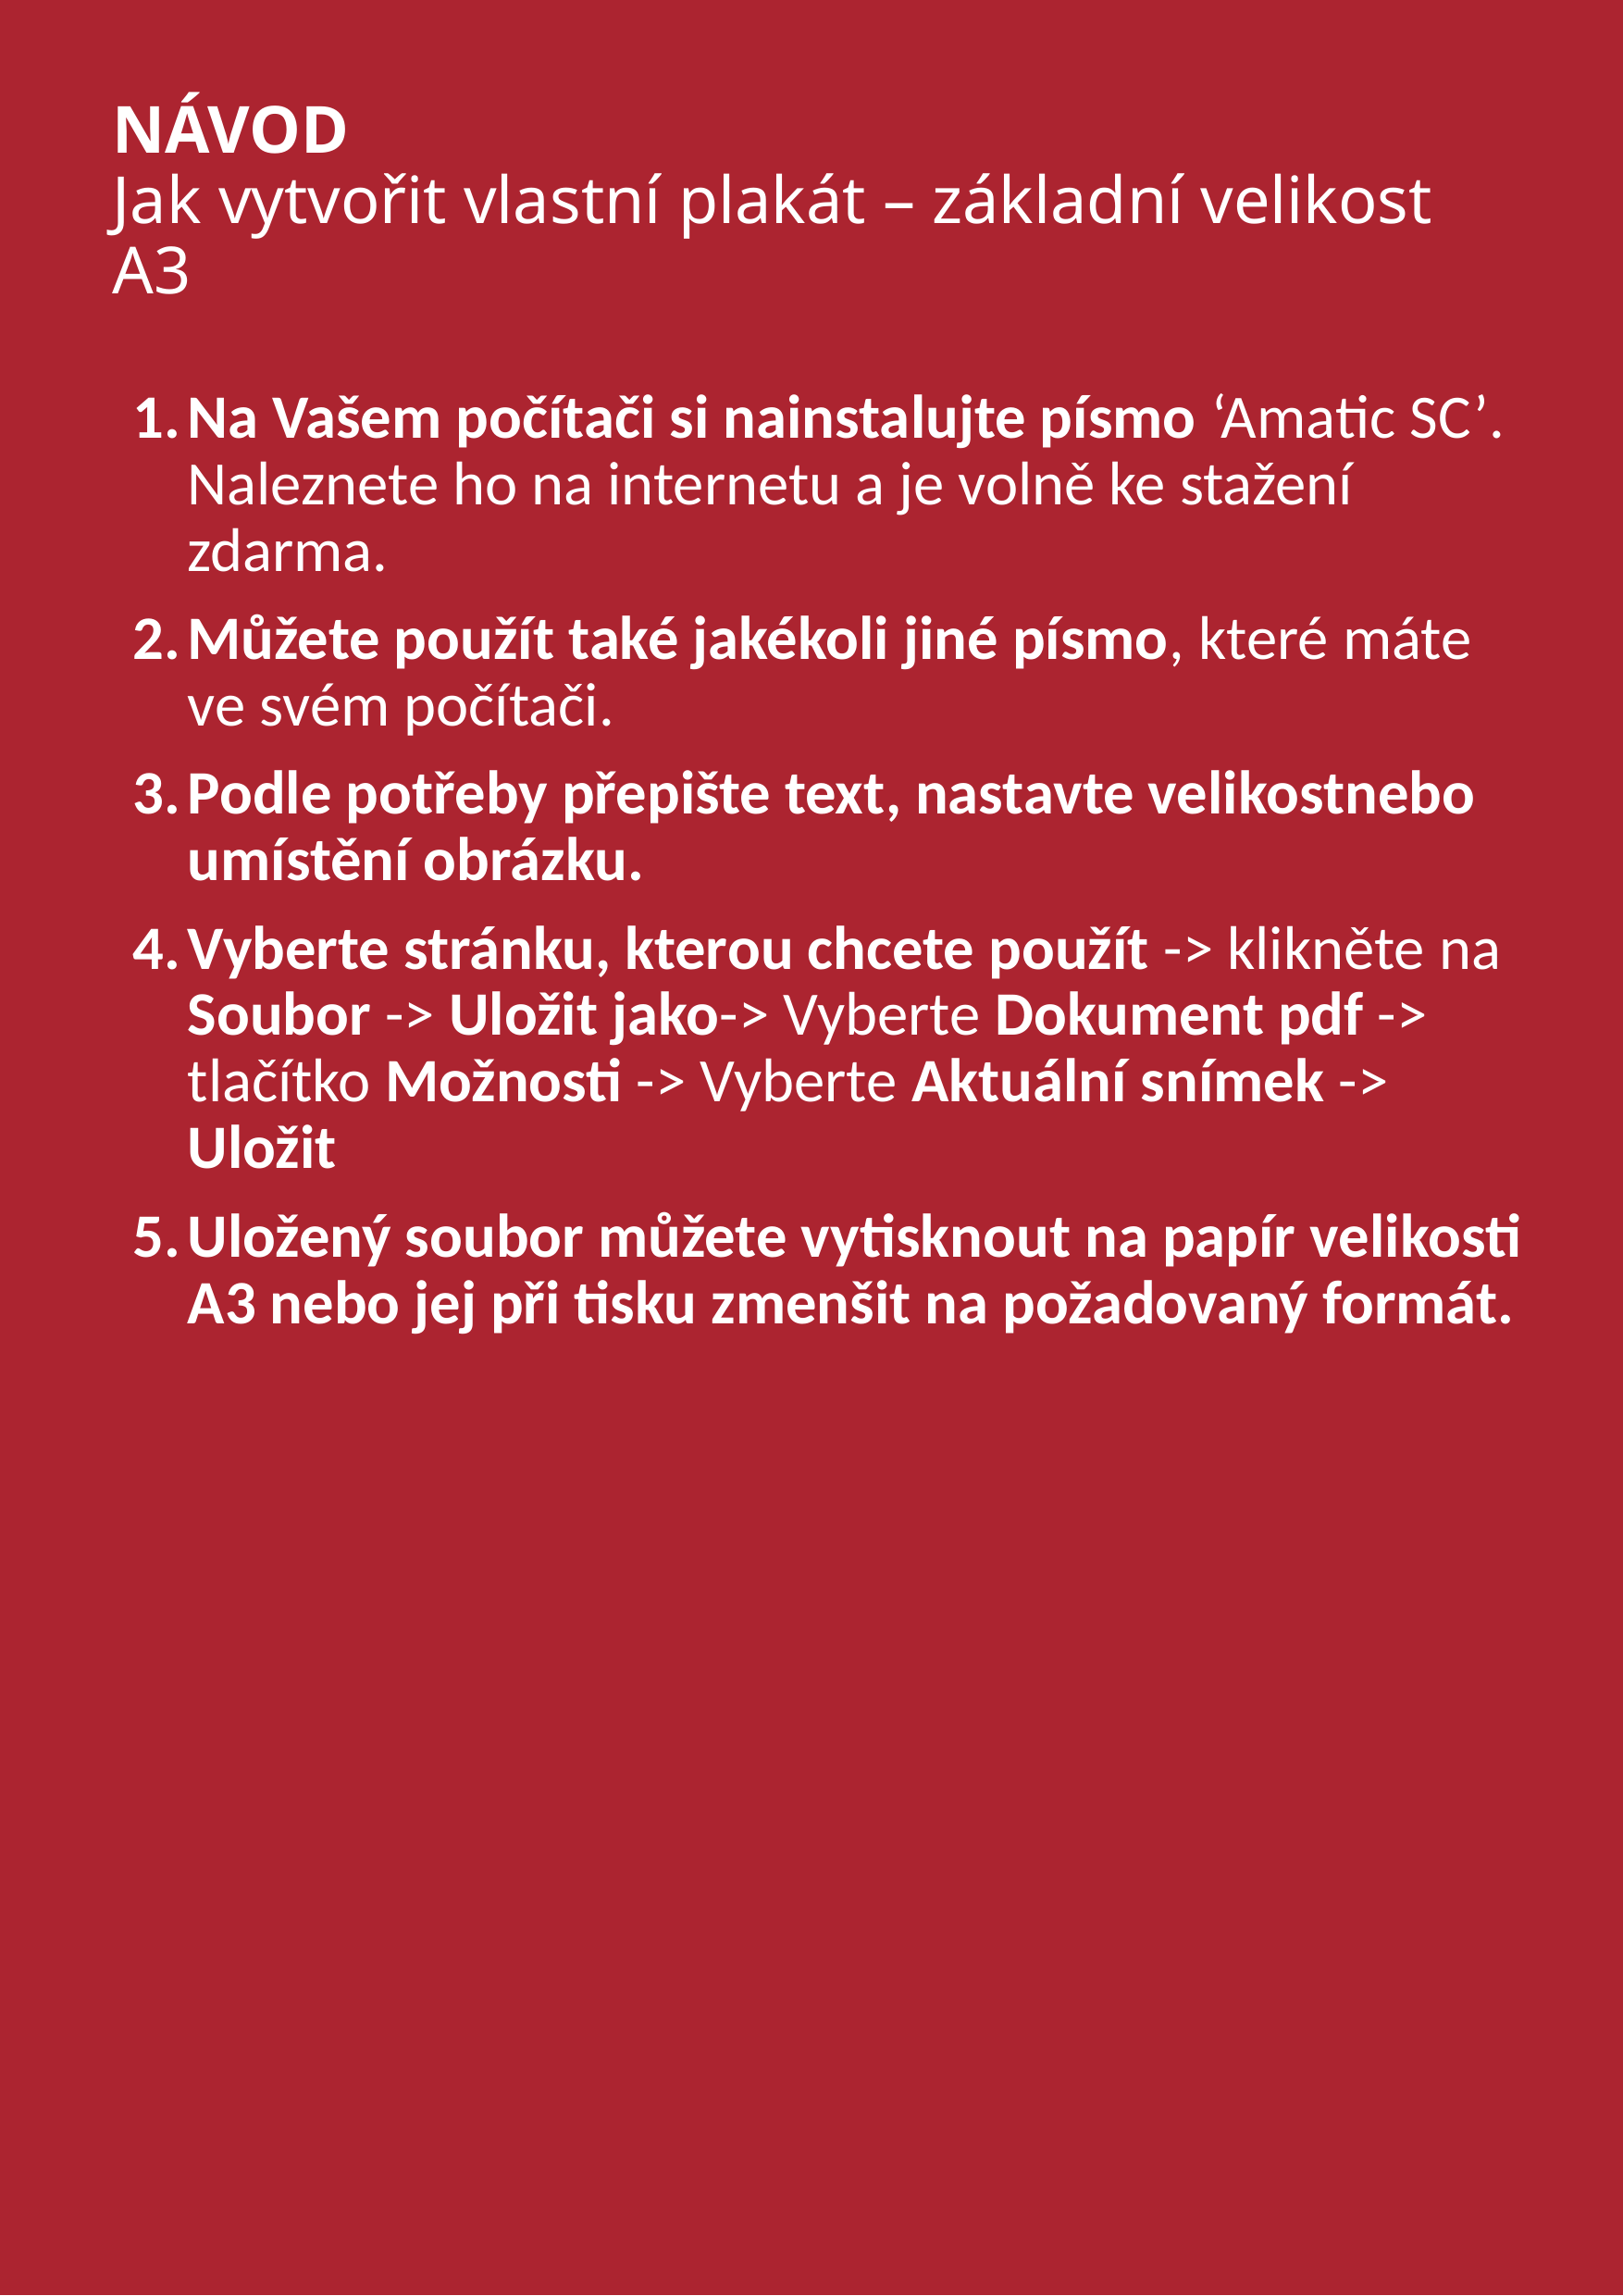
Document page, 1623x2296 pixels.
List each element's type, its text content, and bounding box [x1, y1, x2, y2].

text_box Na Vašem počítači si nainstalujte písmo ‘Amatic SC’. Naleznete ho na internetu a je volně ke stažení zdarma. Můžete použít také jakékoli jiné písmo, které máte ve svém počítači. Podle potřeby přepište text, nastavte velikostnebo umístění obrázku. Vyberte stránku, kterou chcete použít -> klikněte na Soubor -> Uložit jako-> Vyberte Dokument pdf -> tlačítko Možnosti -> Vyberte Aktuální snímek -> Uložit Uložený soubor můžete vytisknout na papír velikosti A3 nebo jej při tisku zmenšit na požadovaný formát. [123, 379, 1541, 1293]
text_box NÁVOD Jak vytvořit vlastní plakát – základní velikost A3 [103, 41, 1520, 363]
